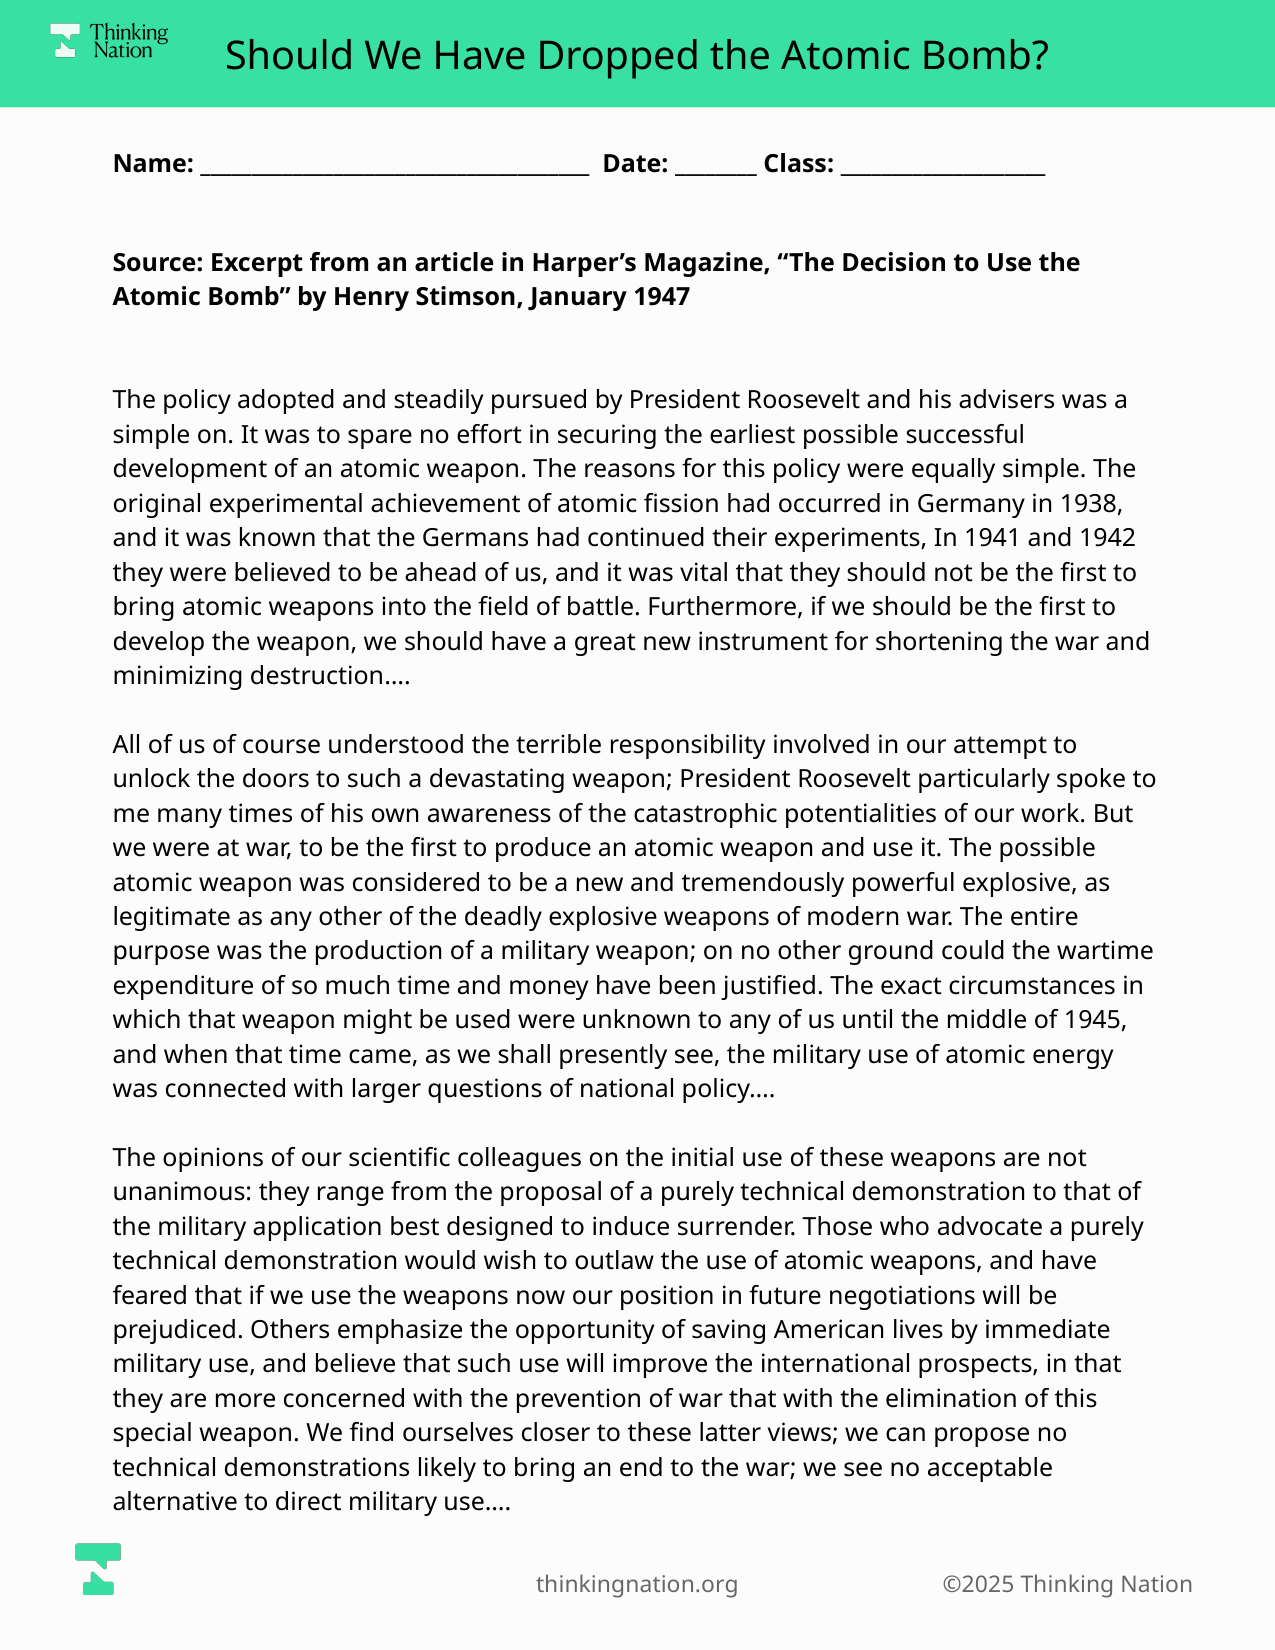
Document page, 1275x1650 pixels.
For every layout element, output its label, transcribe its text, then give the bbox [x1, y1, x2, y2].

text_box Name: ______________________________________ Date: ________ Class: ____________________ Source: Excerpt from an article in Harper’s Magazine, “The Decision to Use the Atomic Bomb” by Henry Stimson, January 1947 The policy adopted and steadily pursued by President Roosevelt and his advisers was a simple on. It was to spare no effort in securing the earliest possible successful development of an atomic weapon. The reasons for this policy were equally simple. The original experimental achievement of atomic fission had occurred in Germany in 1938, and it was known that the Germans had continued their experiments, In 1941 and 1942 they were believed to be ahead of us, and it was vital that they should not be the first to bring atomic weapons into the field of battle. Furthermore, if we should be the first to develop the weapon, we should have a great new instrument for shortening the war and minimizing destruction…. All of us of course understood the terrible responsibility involved in our attempt to unlock the doors to such a devastating weapon; President Roosevelt particularly spoke to me many times of his own awareness of the catastrophic potentialities of our work. But we were at war, to be the first to produce an atomic weapon and use it. The possible atomic weapon was considered to be a new and tremendously powerful explosive, as legitimate as any other of the deadly explosive weapons of modern war. The entire purpose was the production of a military weapon; on no other ground could the wartime expenditure of so much time and money have been justified. The exact circumstances in which that weapon might be used were unknown to any of us until the middle of 1945, and when that time came, as we shall presently see, the military use of atomic energy was connected with larger questions of national policy…. The opinions of our scientific colleagues on the initial use of these weapons are not unanimous: they range from the proposal of a purely technical demonstration to that of the military application best designed to induce surrender. Those who advocate a purely technical demonstration would wish to outlaw the use of atomic weapons, and have feared that if we use the weapons now our position in future negotiations will be prejudiced. Others emphasize the opportunity of saving American lives by immediate military use, and believe that such use will improve the international prospects, in that they are more concerned with the prevention of war that with the elimination of this special weapon. We find ourselves closer to these latter views; we can propose no technical demonstrations likely to bring an end to the war; we see no acceptable alternative to direct military use…. [97, 132, 1178, 1650]
picture [36, 12, 172, 69]
text_box Should We Have Dropped the Atomic Bomb? [0, 0, 1275, 108]
picture [62, 1533, 134, 1605]
text_box ©2025 Thinking Nation [1178, 1553, 1210, 1605]
